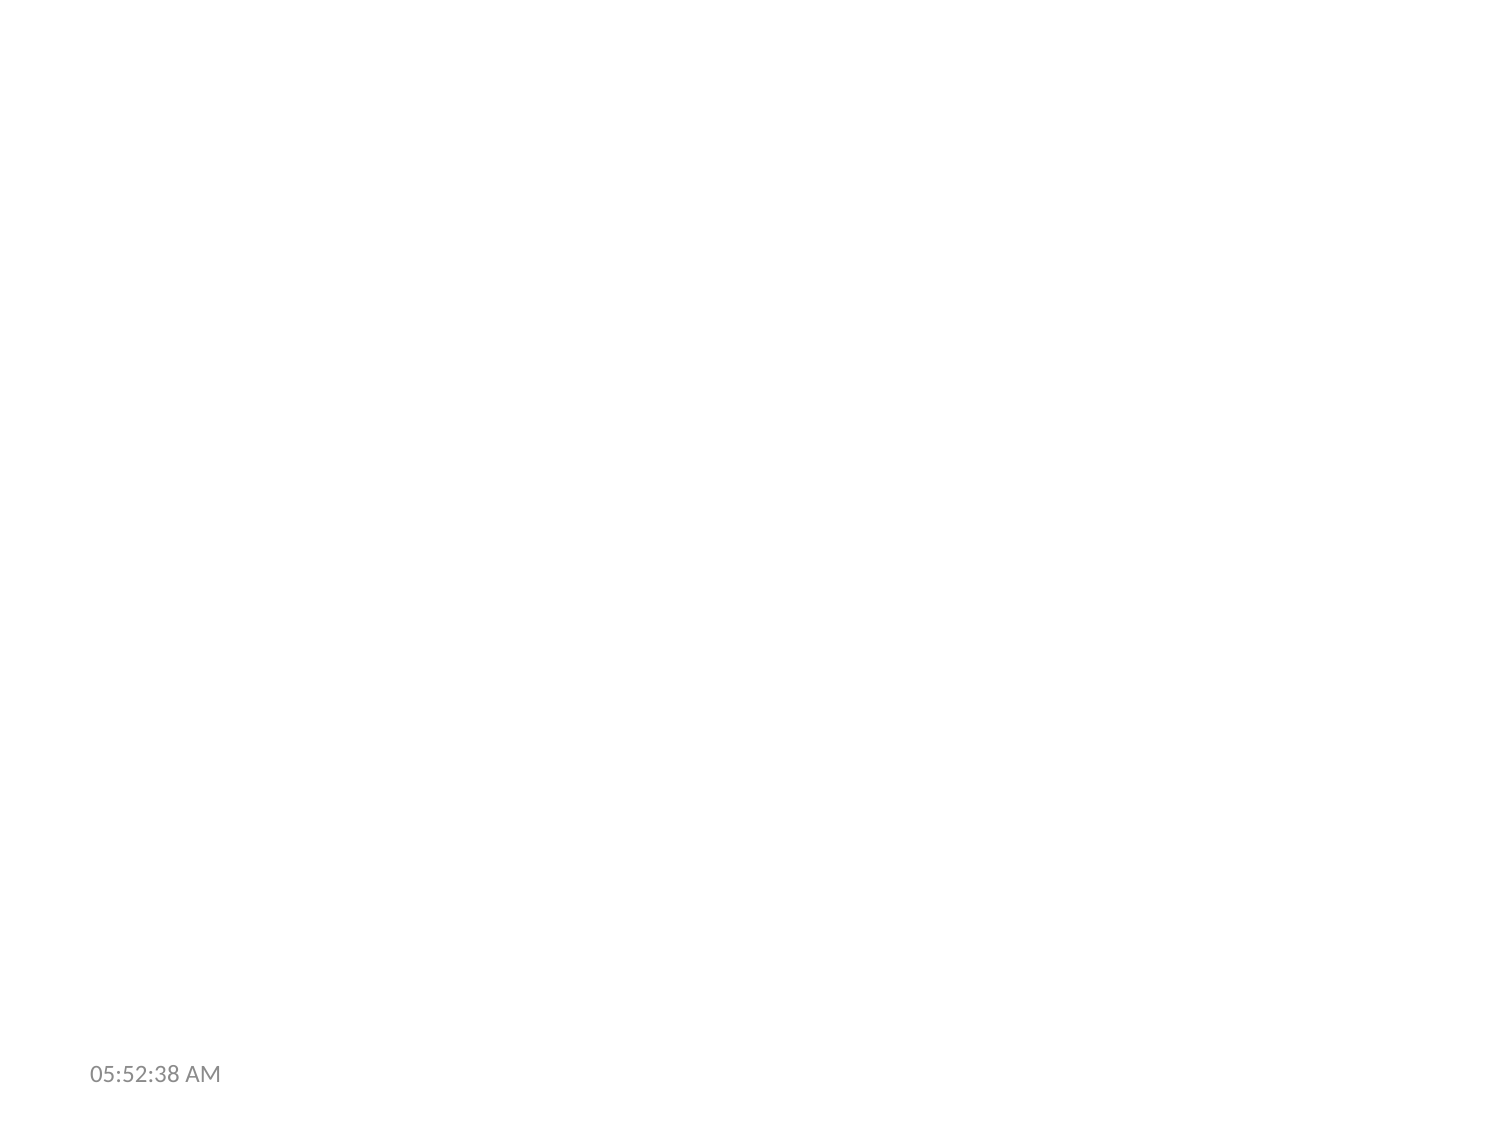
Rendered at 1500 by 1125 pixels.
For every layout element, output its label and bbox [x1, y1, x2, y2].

slide_number [75, 1042, 425, 1103]
